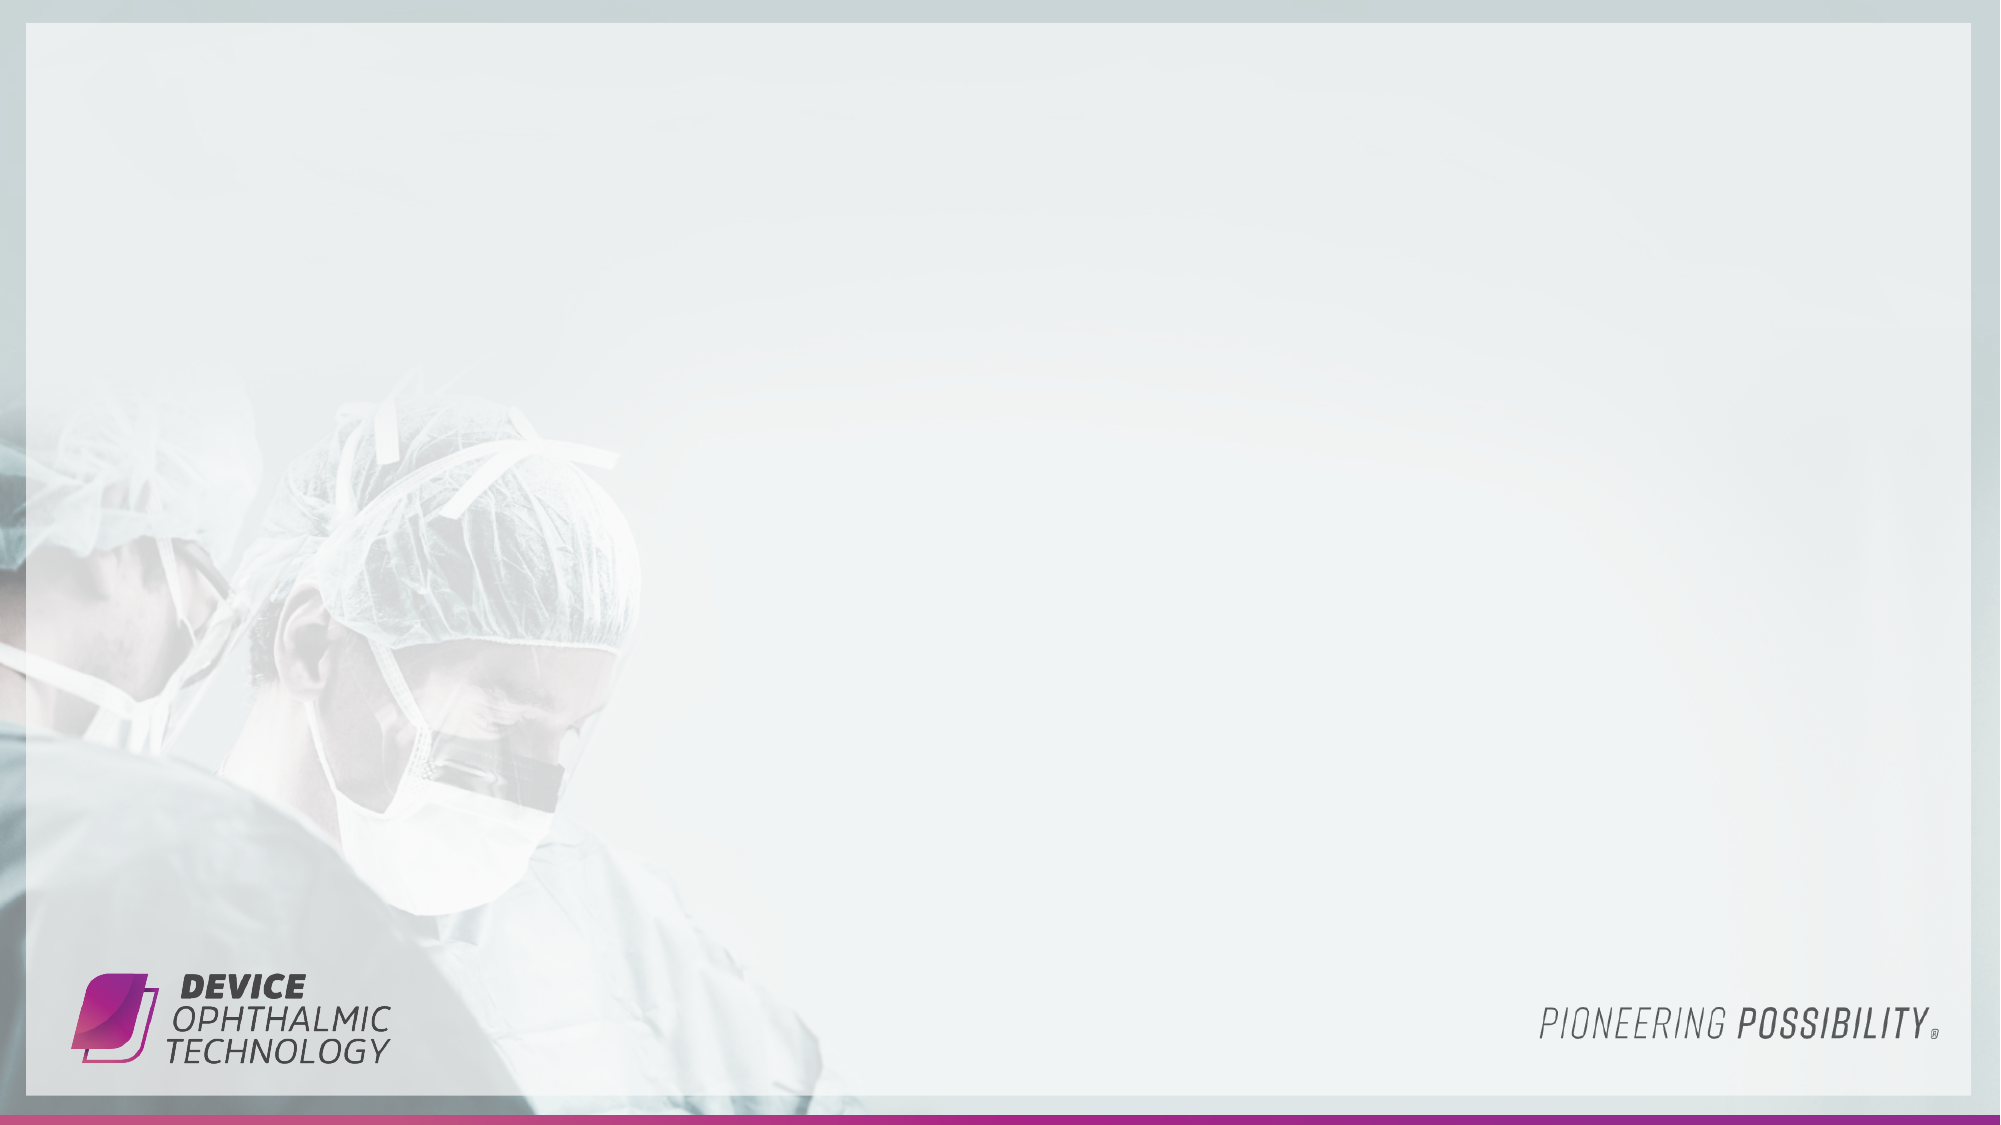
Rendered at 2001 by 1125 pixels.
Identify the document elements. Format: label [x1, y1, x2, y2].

picture [0, 973, 2000, 1125]
